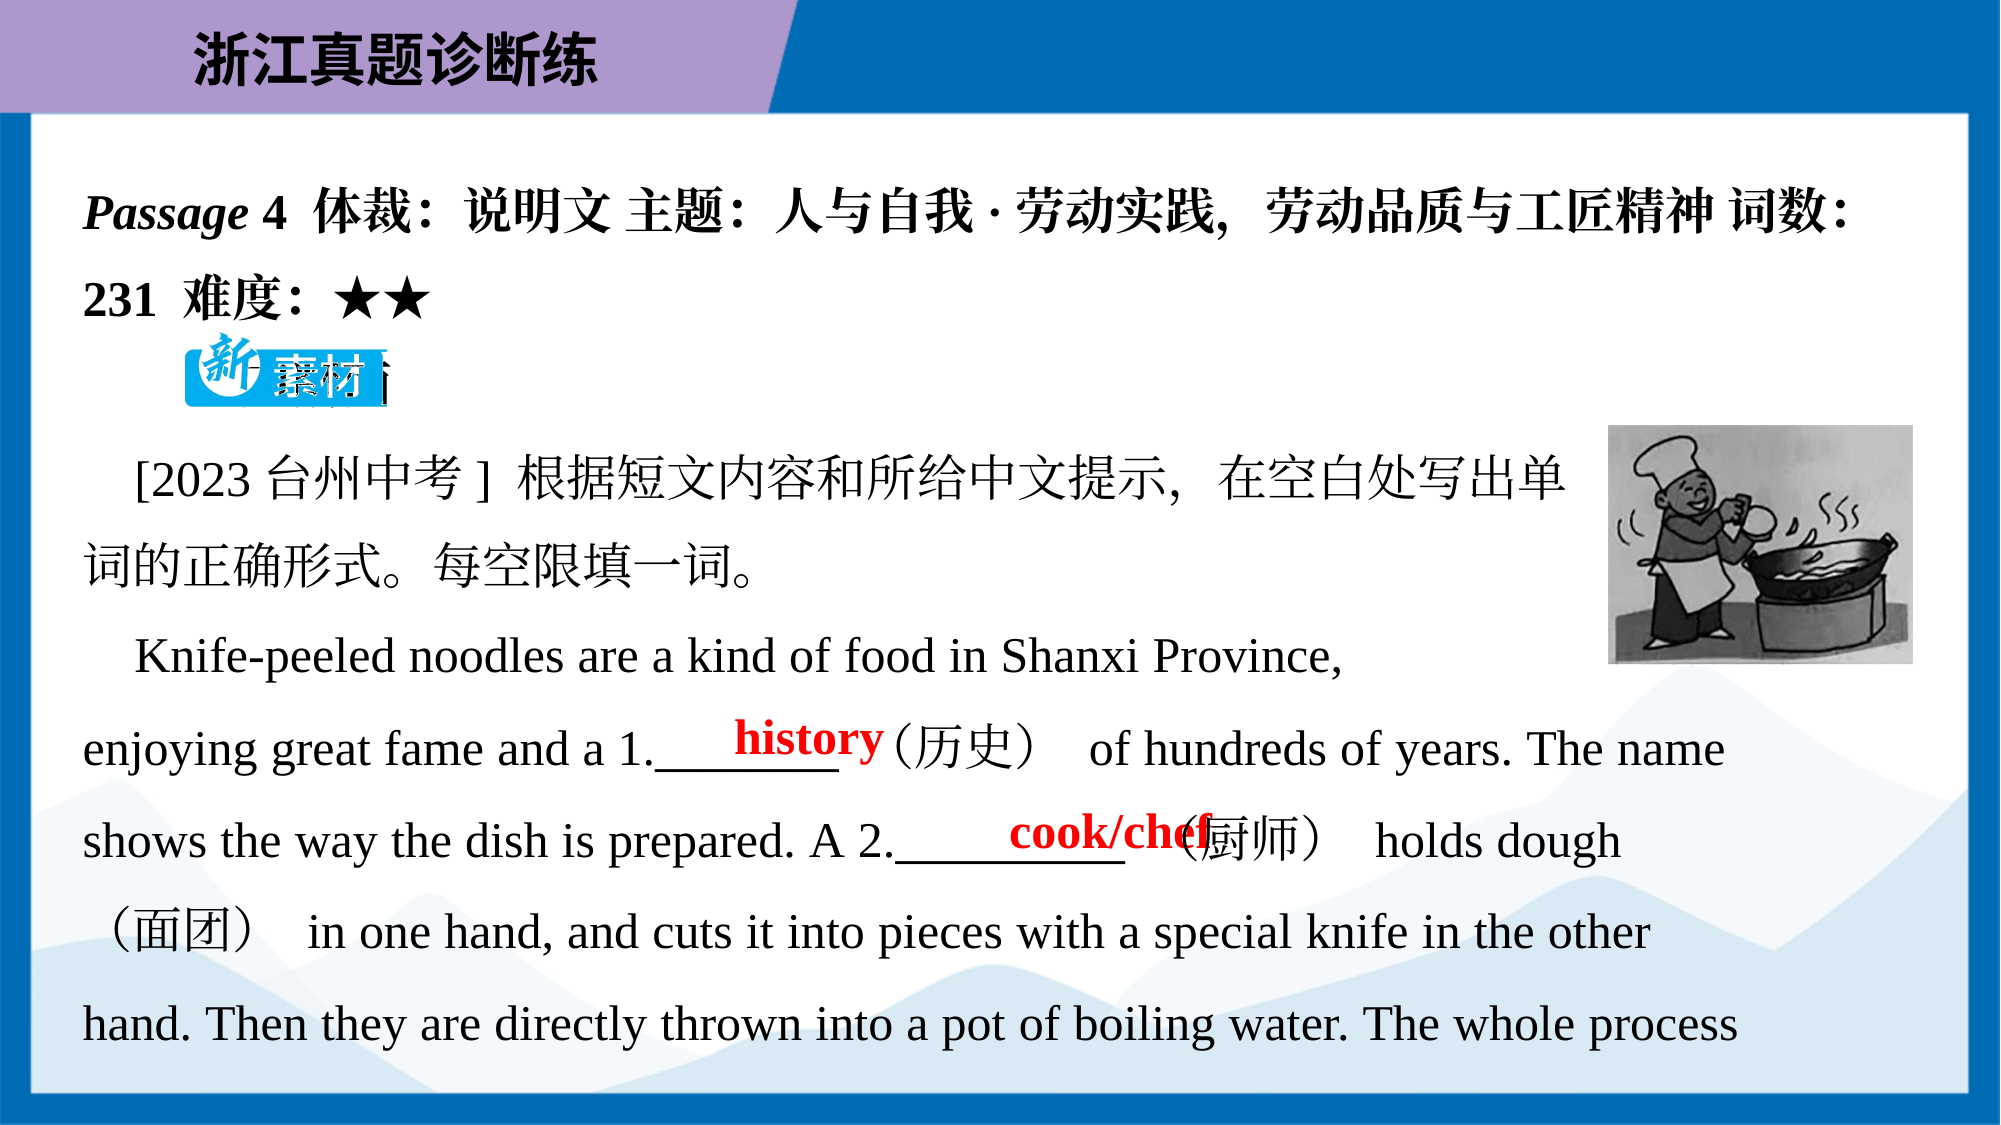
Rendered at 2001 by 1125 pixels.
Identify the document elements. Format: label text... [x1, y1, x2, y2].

text_box 刀削面 [82, 326, 1917, 405]
text_box Knife-peeled noodles are a kind of food in Shanxi Province, [82, 595, 1592, 673]
text_box [2023台州中考] 根据短文内容和所给中文提示，在空白处写出单 词的正确形式。每空限填一词。 [82, 415, 1592, 585]
text_box history [716, 677, 903, 683]
picture [0, 0, 2000, 1125]
text_box Passage 4 体裁：说明文 主题：人与自我·劳动实践，劳动品质与工匠精神 词数： 231 难度：★★ [82, 147, 1917, 318]
text_box enjoying great fame and a 1.________ （历史） of hundreds of years. The name shows the way the dish is prepared. A 2.__________ （厨师） holds dough （面团） in one hand, and cuts it into pieces with a special knife in the other hand. Then they are directly thrown into a pot of boiling water. The whole process [82, 683, 1918, 1051]
